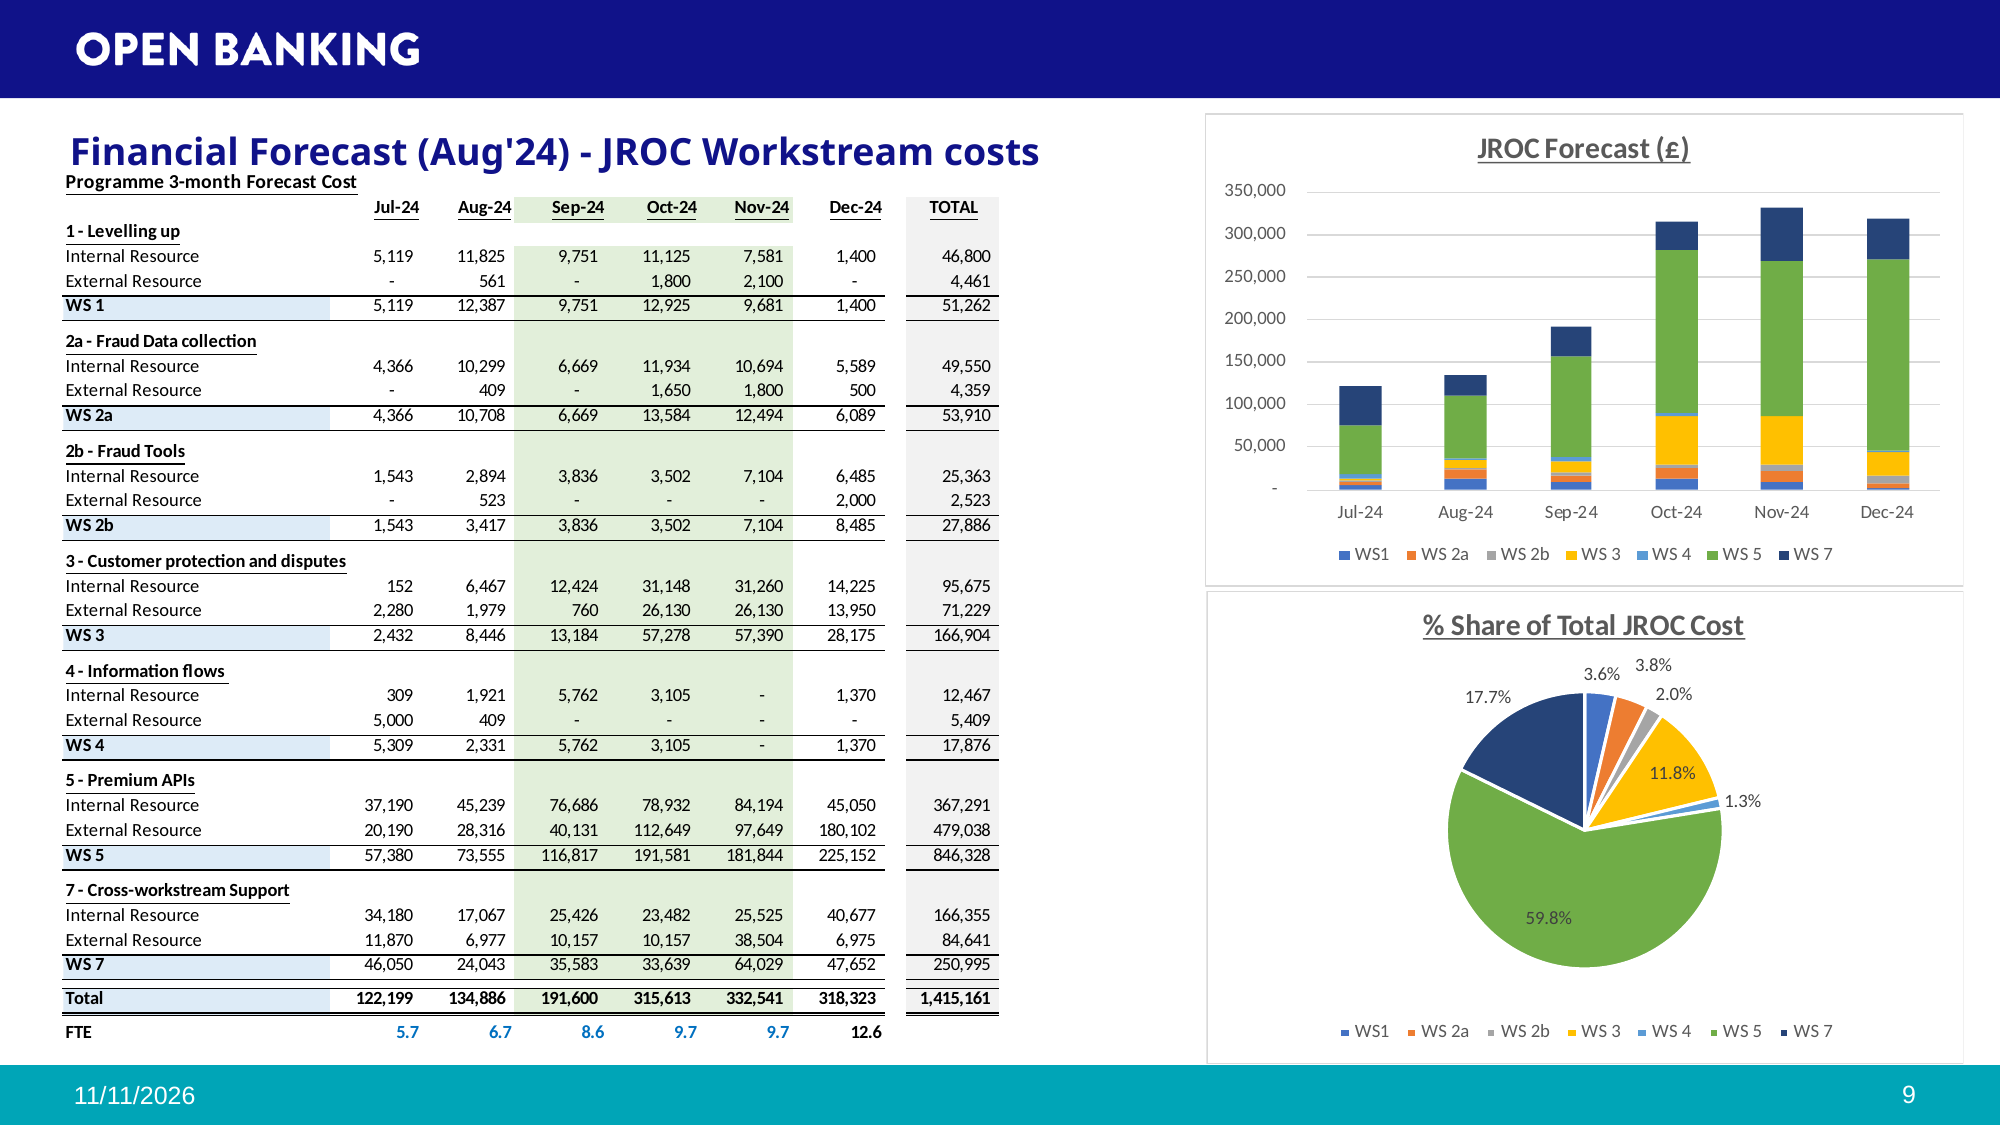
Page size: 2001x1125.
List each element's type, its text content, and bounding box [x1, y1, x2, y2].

slide_number 9 [1412, 1064, 1932, 1124]
title Financial Forecast (Aug'24) - JROC Workstream costs [54, 125, 1203, 207]
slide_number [59, 1065, 509, 1125]
picture [62, 170, 1001, 1049]
picture [1205, 589, 1964, 1064]
picture [43, 0, 452, 99]
picture [1203, 112, 1964, 587]
